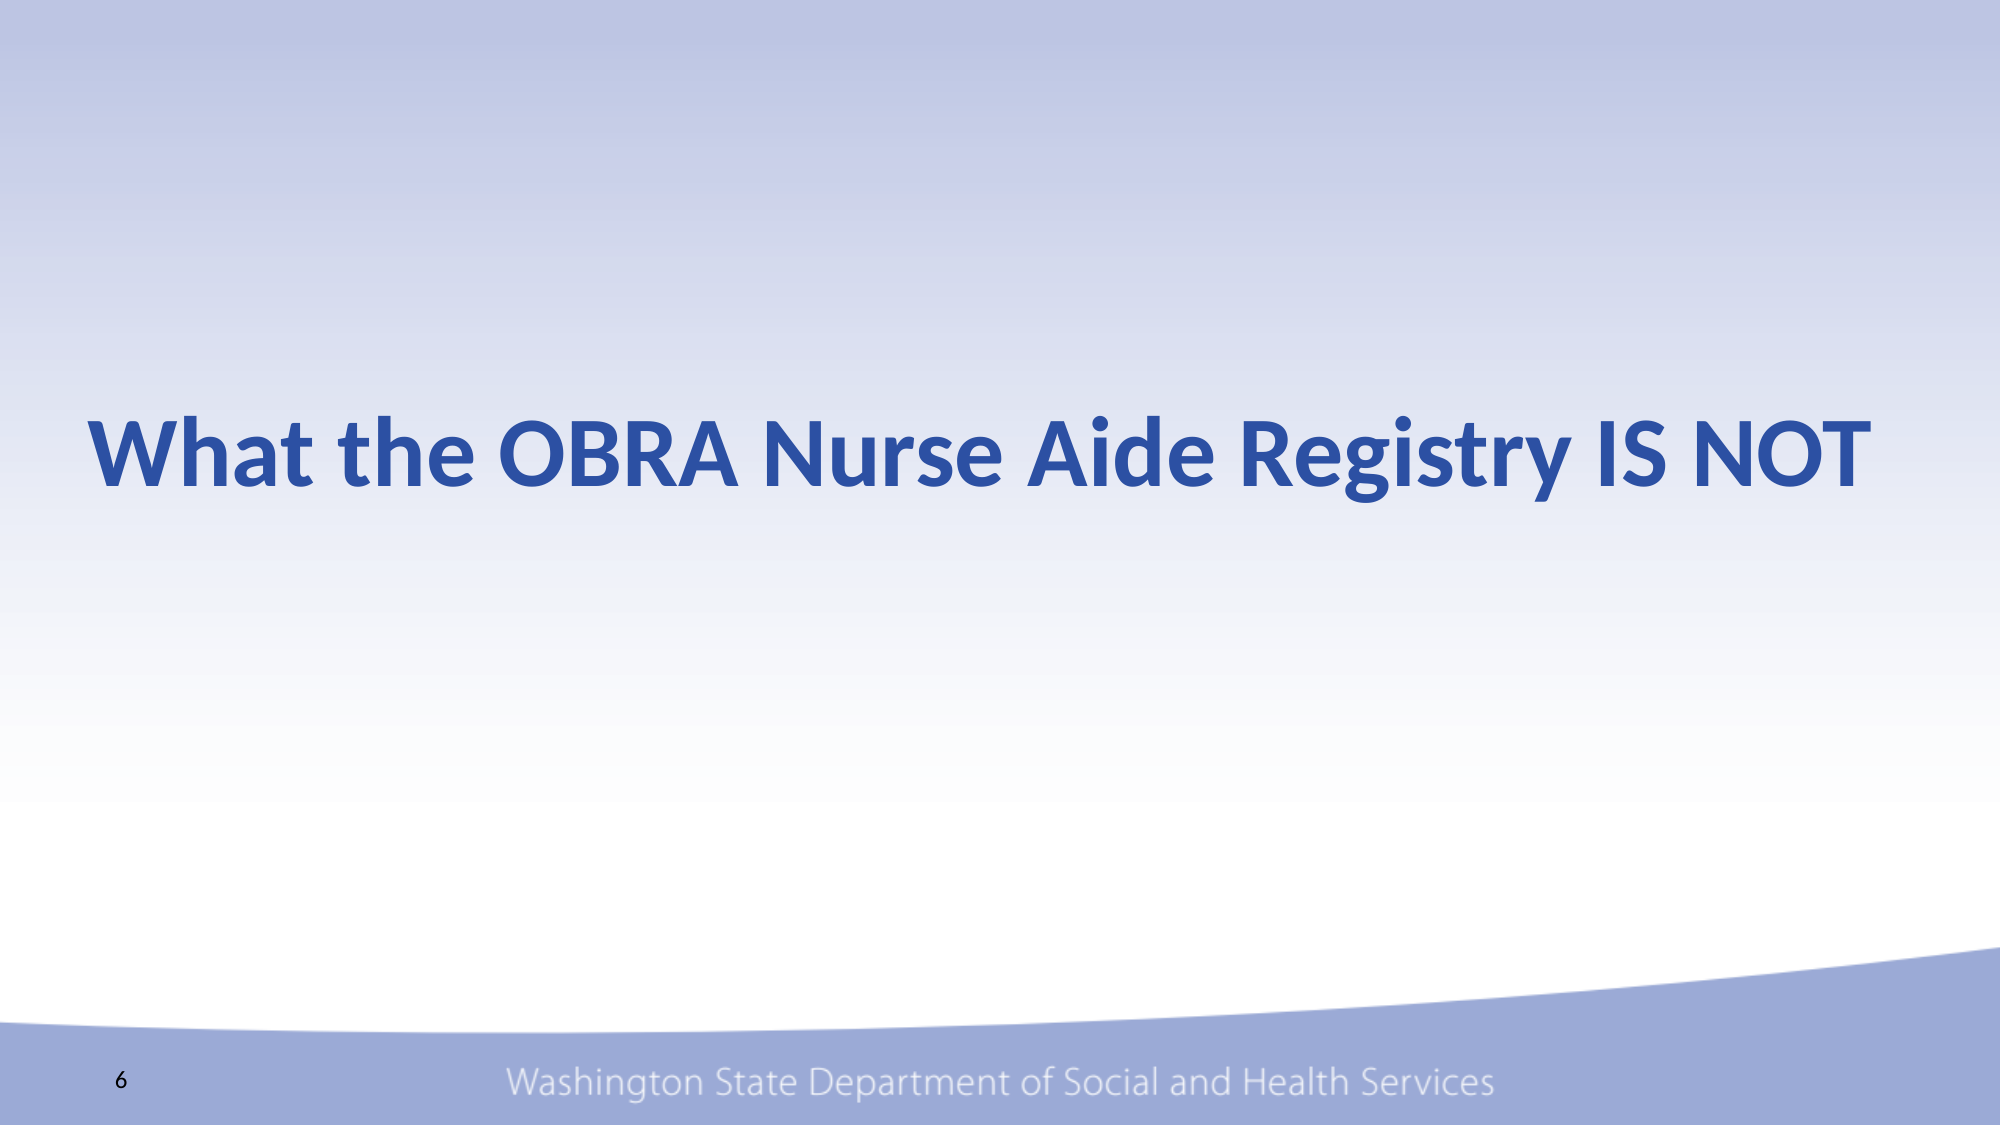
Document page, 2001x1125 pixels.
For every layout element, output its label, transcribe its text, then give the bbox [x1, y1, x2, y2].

slide_number 6 [99, 1048, 550, 1108]
title What the OBRA Nurse Aide Registry IS NOT [61, 345, 1900, 563]
